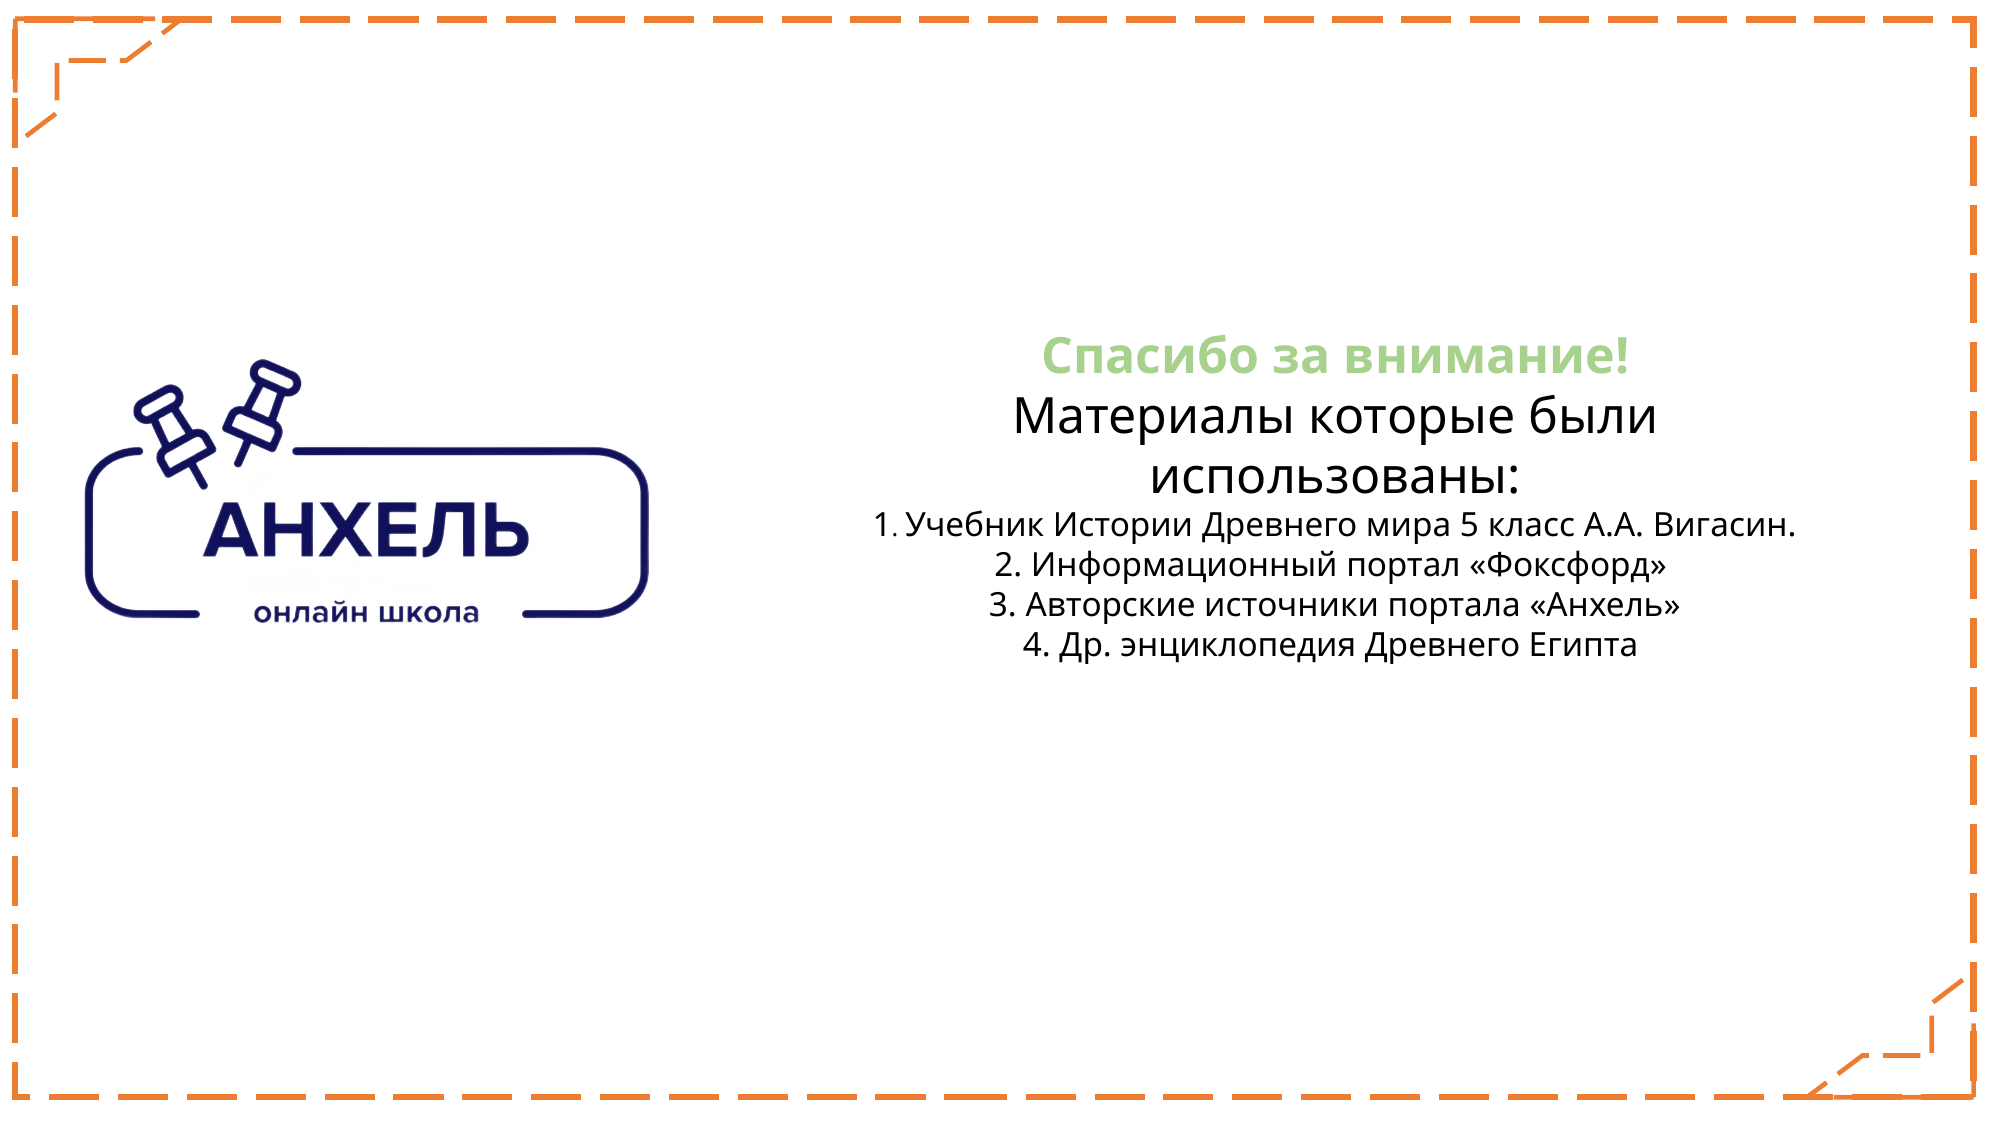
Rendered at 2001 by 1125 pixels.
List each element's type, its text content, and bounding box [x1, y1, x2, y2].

picture [15, 144, 718, 847]
text_box Спасибо за внимание! Материалы которые были использованы: 1. Учебник Истории Древнего мира 5 класс А.А. Вигасин. 2. Информационный портал «Фоксфорд» 3. Авторские источники портала «Анхель» 4. Др. энциклопедия Древнего Египта [808, 316, 1863, 671]
text_box [14, 17, 185, 147]
text_box [1803, 969, 1975, 1099]
text_box [14, 18, 1975, 1098]
